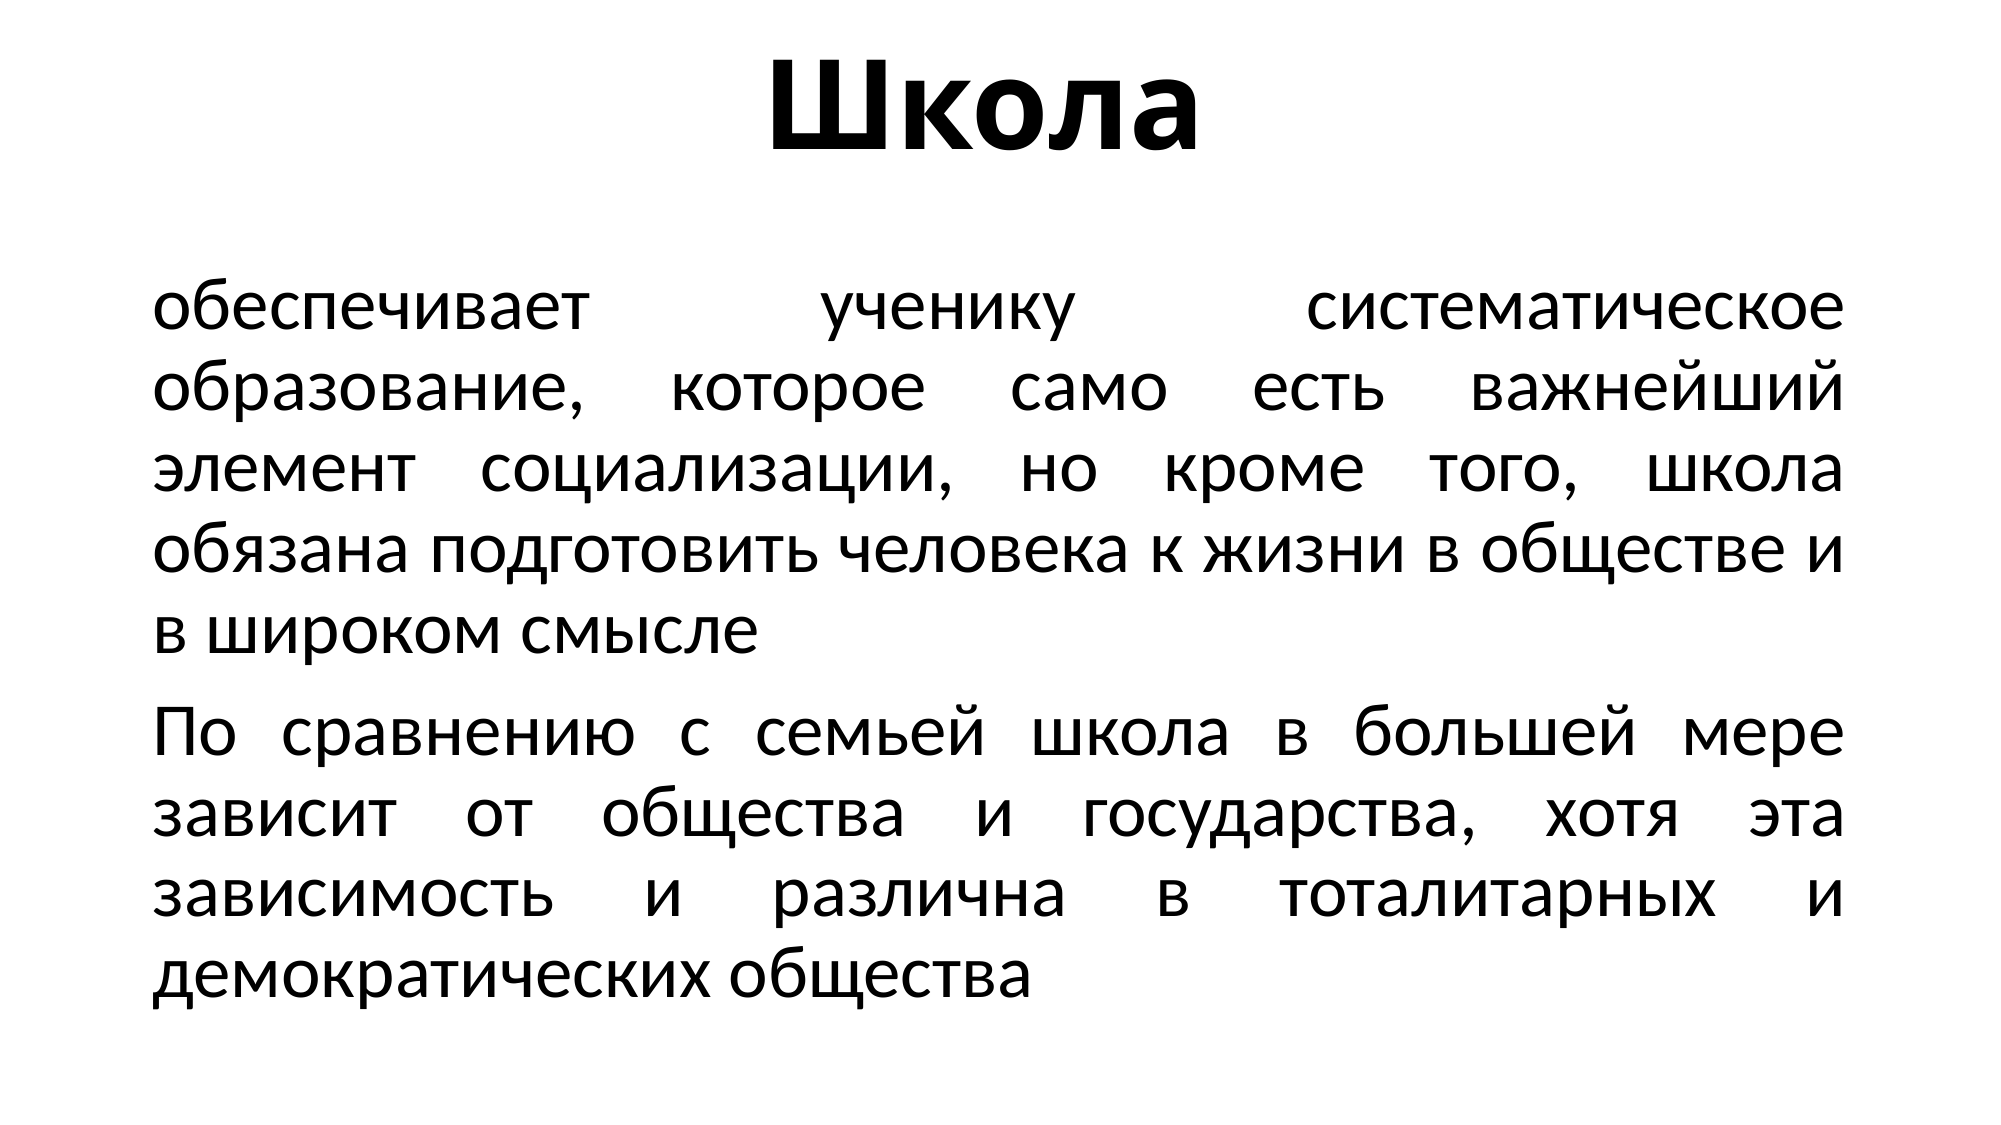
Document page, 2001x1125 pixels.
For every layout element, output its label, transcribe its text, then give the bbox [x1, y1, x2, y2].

list обеспечивает ученику систематическое образование, которое само есть важнейший элемент социализации, но кроме того, школа обязана подготовить человека к жизни в обществе и в широком смысле По сравнению с семьей школа в большей мере зависит от общества и государства, хотя эта зависимость и различна в тоталитарных и демократических общества [137, 257, 1863, 1034]
title Школа [137, 0, 1863, 218]
